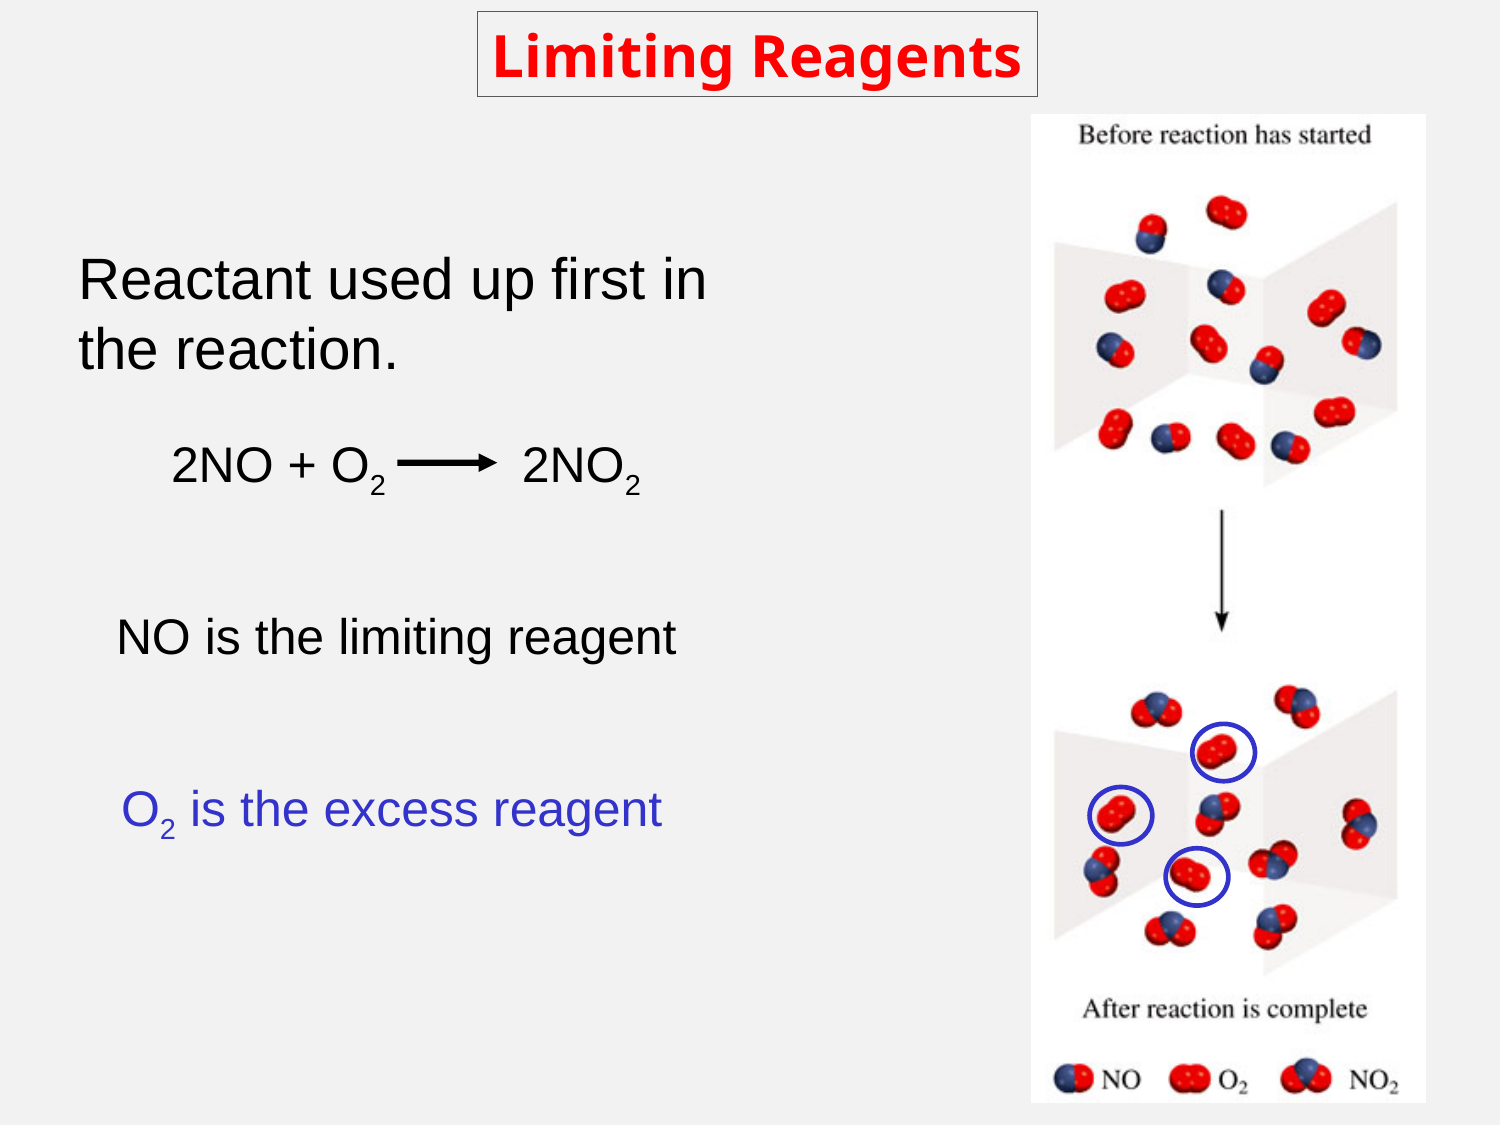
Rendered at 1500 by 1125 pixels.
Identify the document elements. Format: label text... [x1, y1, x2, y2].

text_box Reactant used up first in the reaction. [63, 233, 789, 389]
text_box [1089, 723, 1255, 906]
text_box O2 is the excess reagent [106, 769, 678, 853]
text_box NO is the limiting reagent [101, 597, 693, 672]
text_box Limiting Reagents [477, 11, 1038, 97]
picture [1030, 114, 1426, 1103]
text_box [152, 425, 660, 501]
